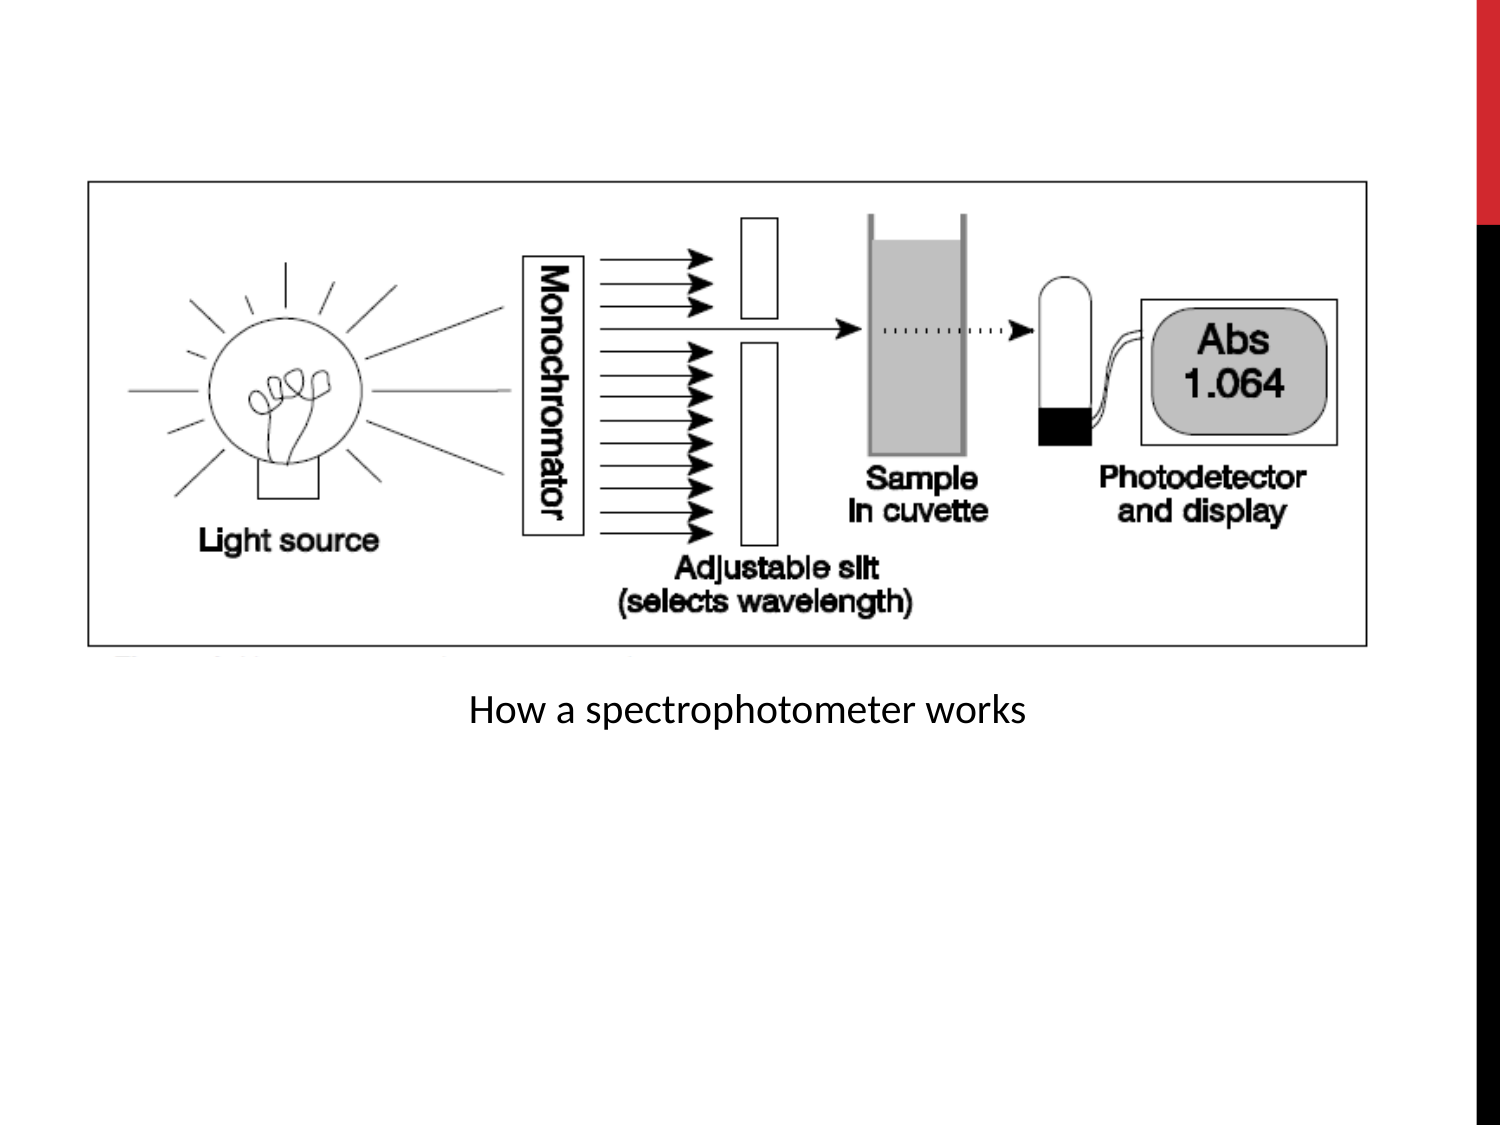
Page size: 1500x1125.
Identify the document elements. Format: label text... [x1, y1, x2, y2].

text_box How a spectrophotometer works [453, 674, 1042, 739]
picture [72, 172, 1383, 658]
